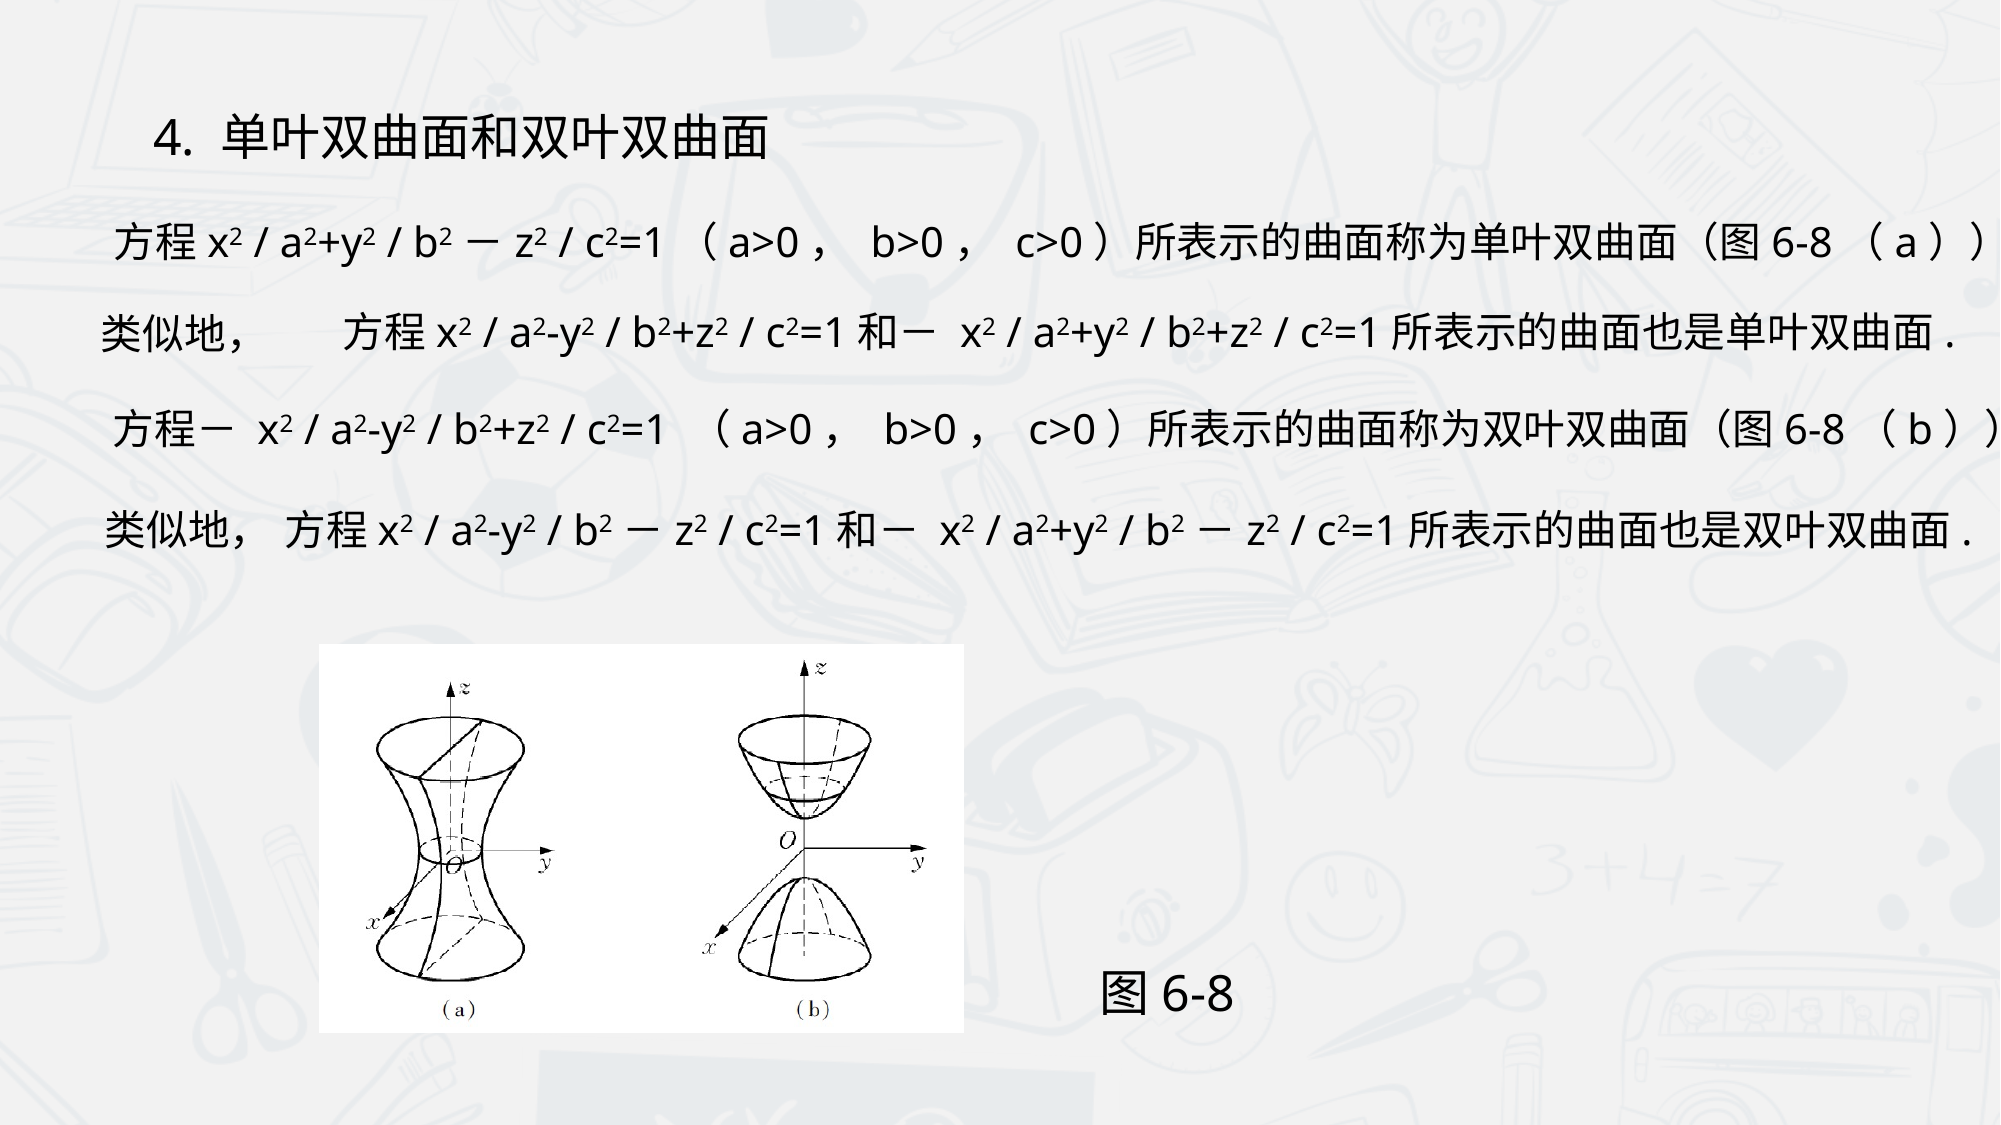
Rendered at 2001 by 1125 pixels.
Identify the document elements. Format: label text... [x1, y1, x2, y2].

text_box 类似地， [0, 312, 960, 365]
text_box 方程－ x2 / a2-y2 / b2+z2 / c2=1 （a>0， b>0， c>0）所表示的曲面称为双叶双曲面（图6-8（b））， [54, 408, 2000, 461]
text_box 方程x2 / a2-y2 / b2+z2 / c2=1和－ x2 / a2+y2 / b2+z2 / c2=1所表示的曲面也是单叶双曲面. [284, 310, 2000, 364]
text_box 类似地， [46, 508, 225, 561]
picture [319, 644, 964, 1033]
text_box 4. 单叶双曲面和双叶双曲面 [125, 120, 1128, 173]
text_box 图6-8 [1041, 976, 2000, 1029]
text_box 方程x2 / a2-y2 / b2－z2 / c2=1和－ x2 / a2+y2 / b2－z2 / c2=1所表示的曲面也是双叶双曲面. [225, 508, 2000, 561]
text_box 方程x2 / a2+y2 / b2－z2 / c2=1（a>0， b>0， c>0）所表示的曲面称为单叶双曲面（图6-8（a））， [55, 221, 2000, 274]
